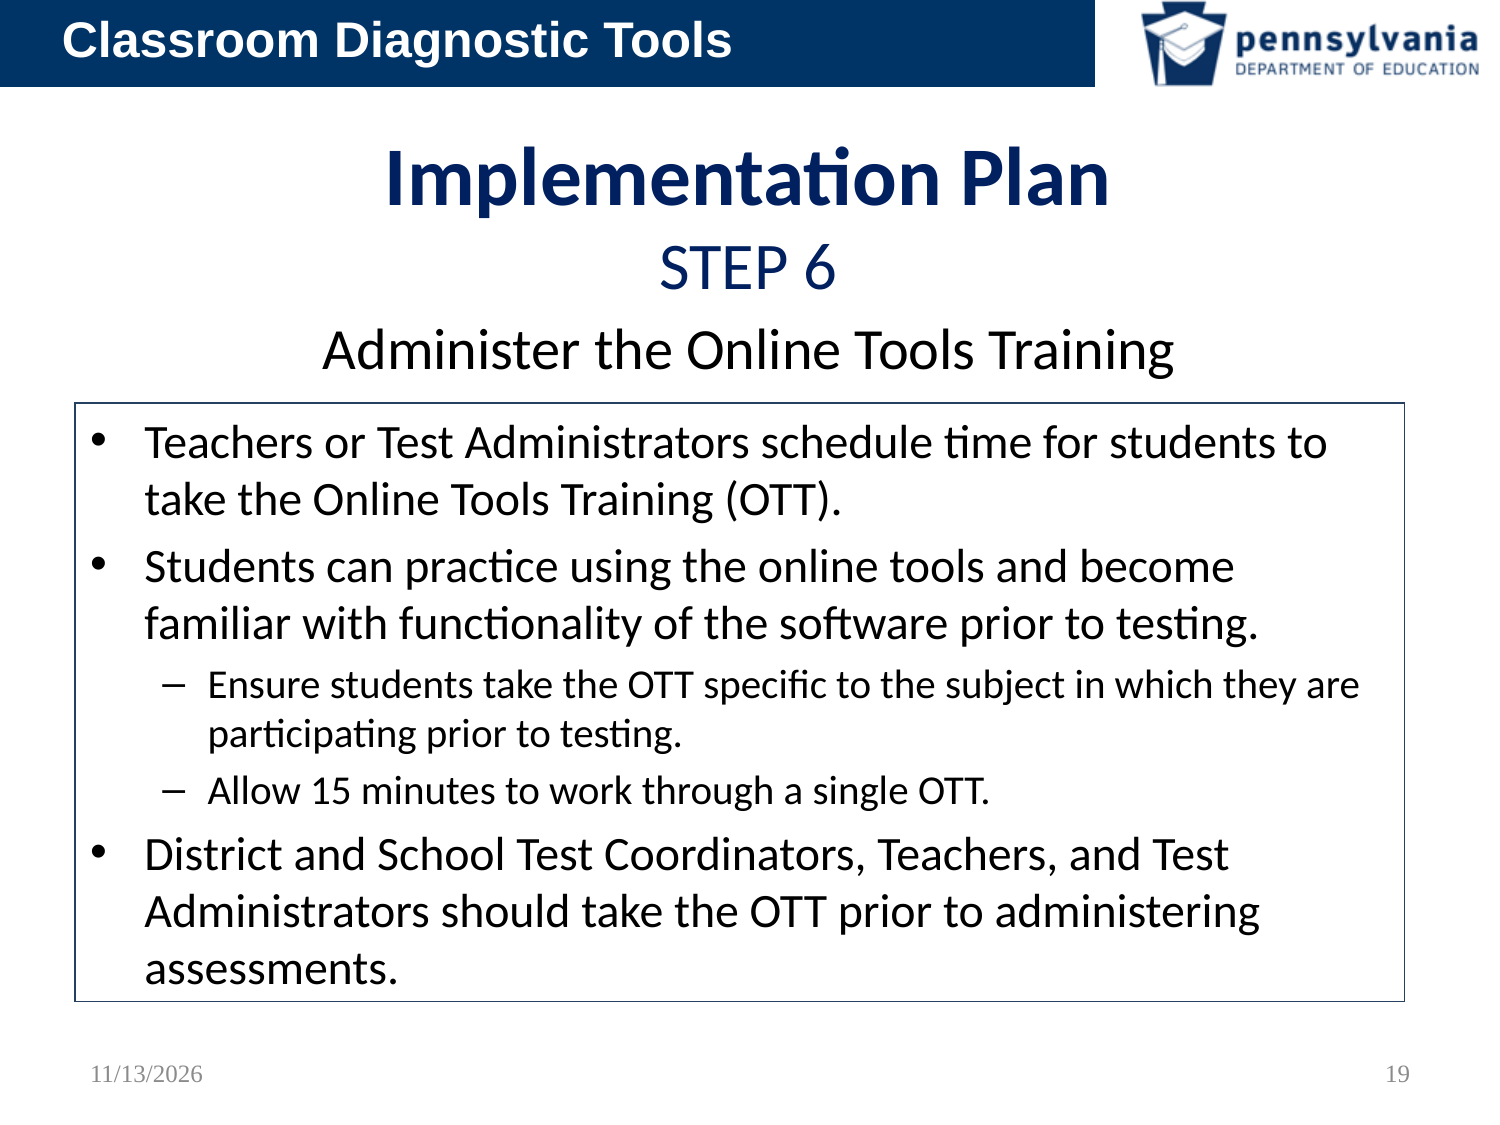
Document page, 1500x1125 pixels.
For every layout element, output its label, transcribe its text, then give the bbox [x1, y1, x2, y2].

title Implementation Plan STEP 6 Administer the Online Tools Training [73, 146, 1424, 359]
picture [1134, 0, 1485, 90]
slide_number 19 [1074, 1042, 1425, 1103]
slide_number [75, 1042, 425, 1103]
list Teachers or Test Administrators schedule time for students to take the Online Tools Training (OTT). Students can practice using the online tools and become familiar with functionality of the software prior to testing. Ensure students take the OTT specific to the subject in which they are participating prior to testing. Allow 15 minutes to work through a single OTT. District and School Test Coordinators, Teachers, and Test Administrators should take the OTT prior to administering assessments. [74, 402, 1405, 1002]
